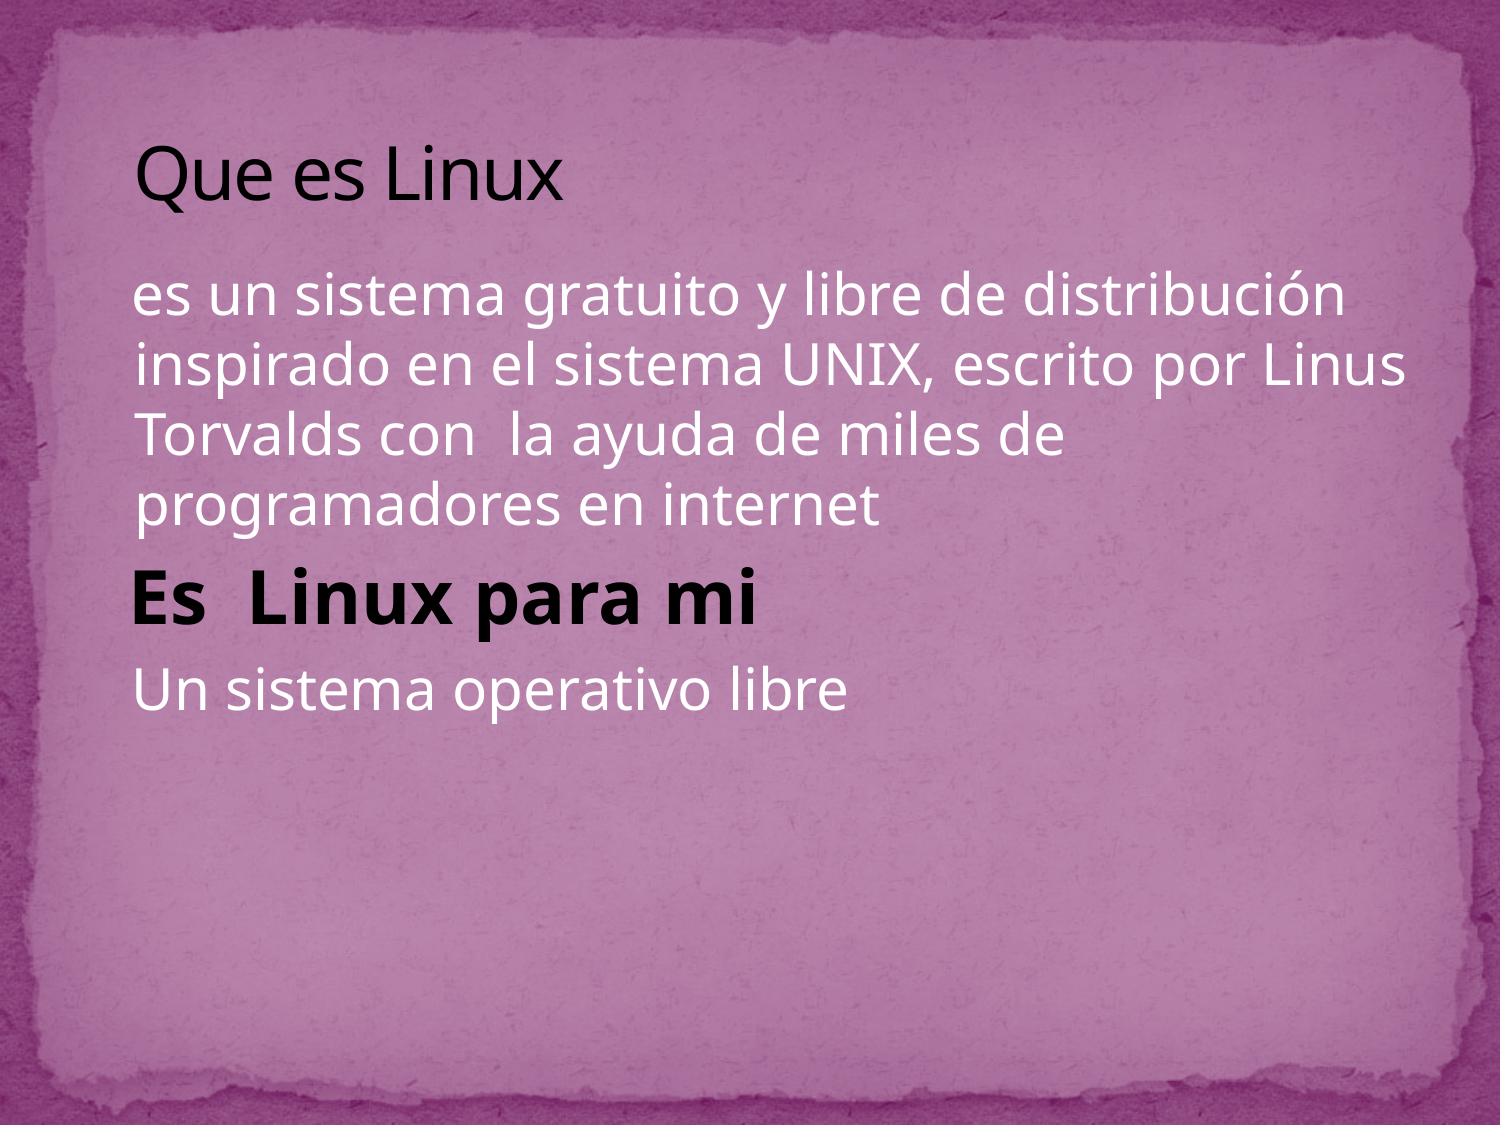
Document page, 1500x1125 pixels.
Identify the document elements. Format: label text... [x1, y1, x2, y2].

title Que es Linux [74, 24, 1425, 225]
list es un sistema gratuito y libre de distribución inspirado en el sistema UNIX, escrito por Linus Torvalds con la ayuda de miles de programadores en internet Es Linux para mi Un sistema operativo libre [75, 249, 1425, 1000]
